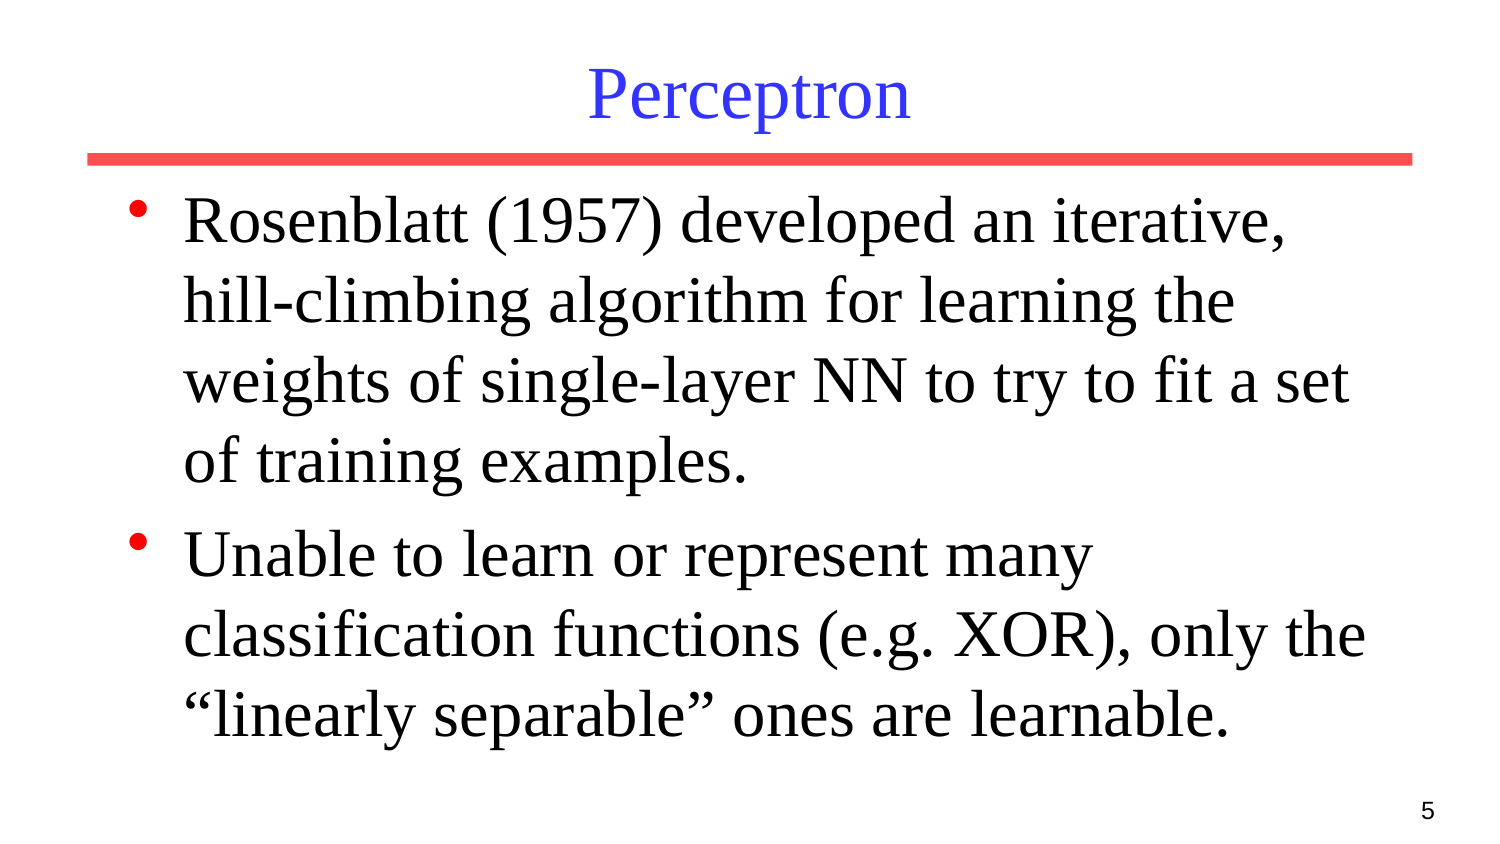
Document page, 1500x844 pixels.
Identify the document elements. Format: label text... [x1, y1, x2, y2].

slide_number 5 [1137, 787, 1451, 844]
list Rosenblatt (1957) developed an iterative, hill-climbing algorithm for learning the weights of single-layer NN to try to fit a set of training examples. Unable to learn or represent many classification functions (e.g. XOR), only the “linearly separable” ones are learnable. [112, 168, 1388, 746]
title Perceptron [112, 27, 1388, 151]
